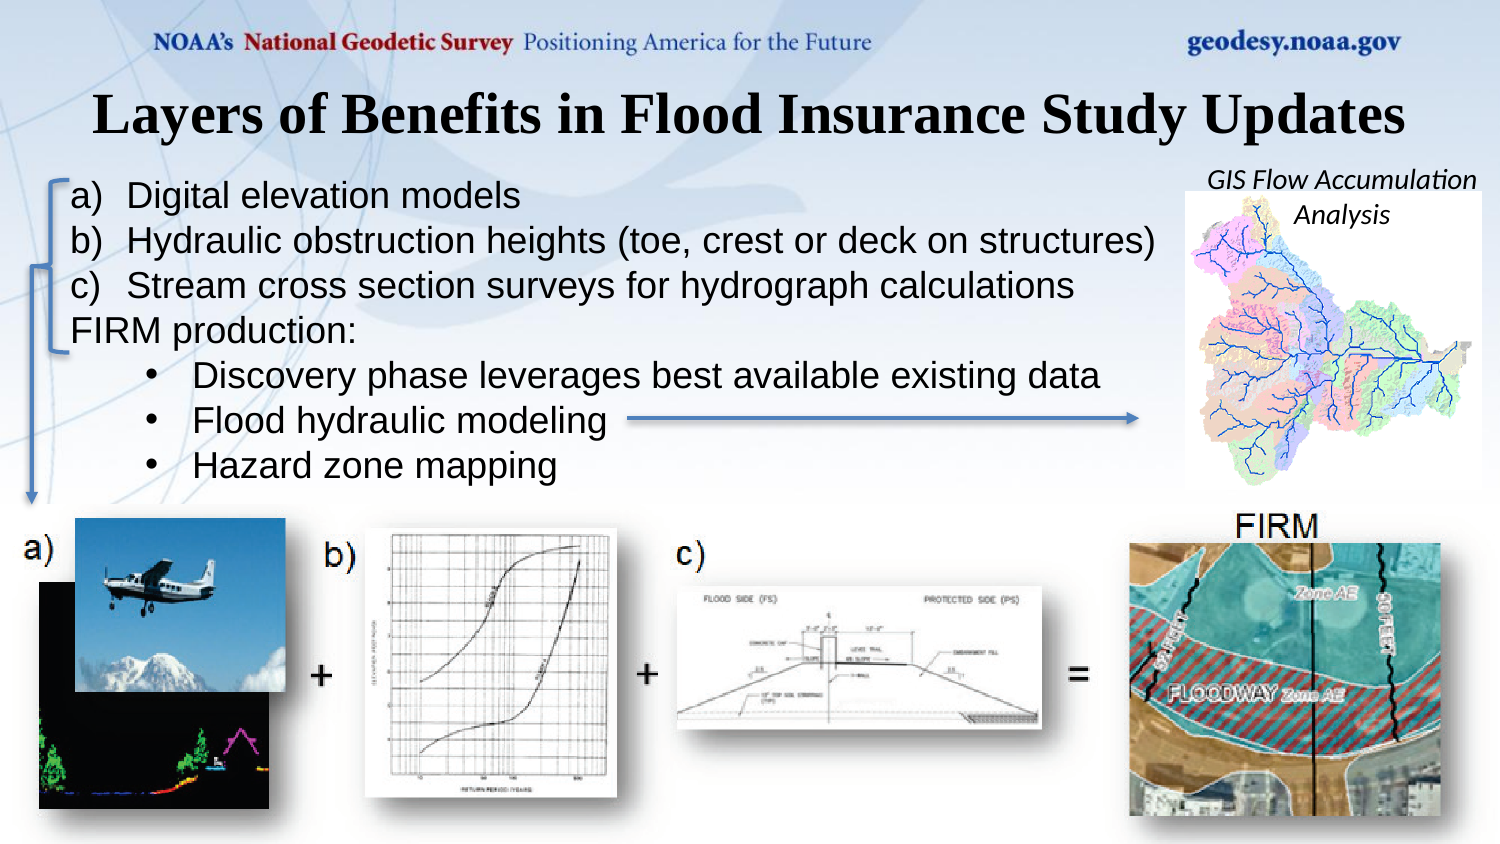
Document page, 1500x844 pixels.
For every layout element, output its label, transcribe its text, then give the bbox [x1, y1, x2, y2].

text_box GIS Flow Accumulation Analysis [1144, 153, 1500, 238]
picture [0, 153, 1500, 844]
text_box [35, 179, 70, 353]
picture [0, 0, 1500, 67]
text_box Digital elevation models Hydraulic obstruction heights (toe, crest or deck on structures) Stream cross section surveys for hydrograph calculations FIRM production: Discovery phase leverages best available existing data Flood hydraulic modeling Hazard zone mapping [55, 163, 1184, 502]
text_box Layers of Benefits in Flood Insurance Study Updates [0, 67, 1500, 153]
